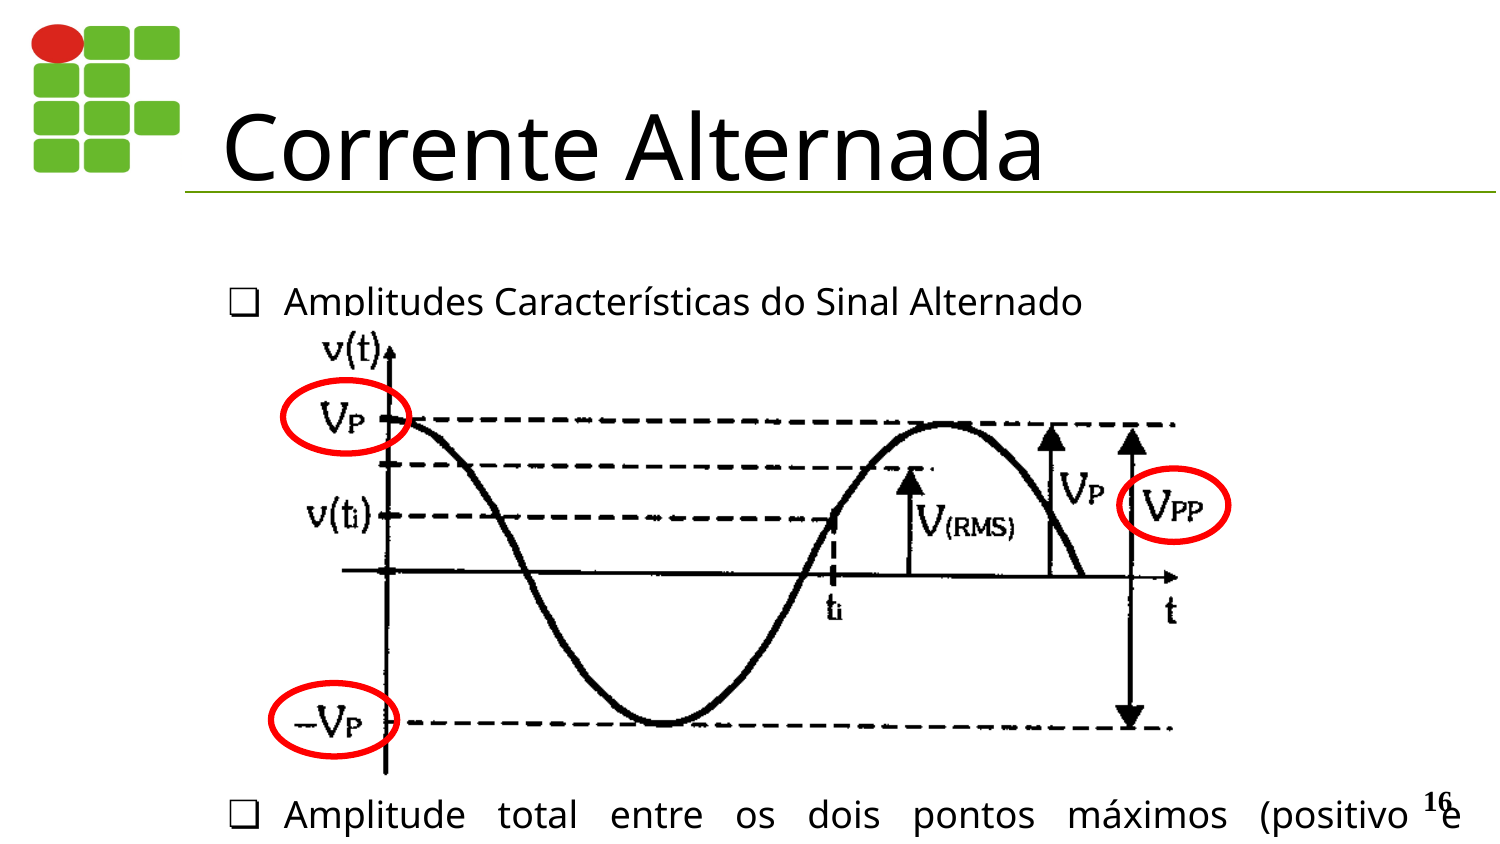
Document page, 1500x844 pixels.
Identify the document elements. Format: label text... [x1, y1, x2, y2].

text_box [1218, 483, 1229, 527]
list Amplitudes Características do Sinal Alternado [193, 248, 1490, 322]
picture [287, 316, 1213, 789]
picture [29, 23, 182, 174]
list Amplitude total entre os dois pontos máximos (positivo e negativo) [193, 760, 1479, 835]
text_box [270, 698, 282, 741]
title Corrente Alternada [206, 26, 1468, 207]
